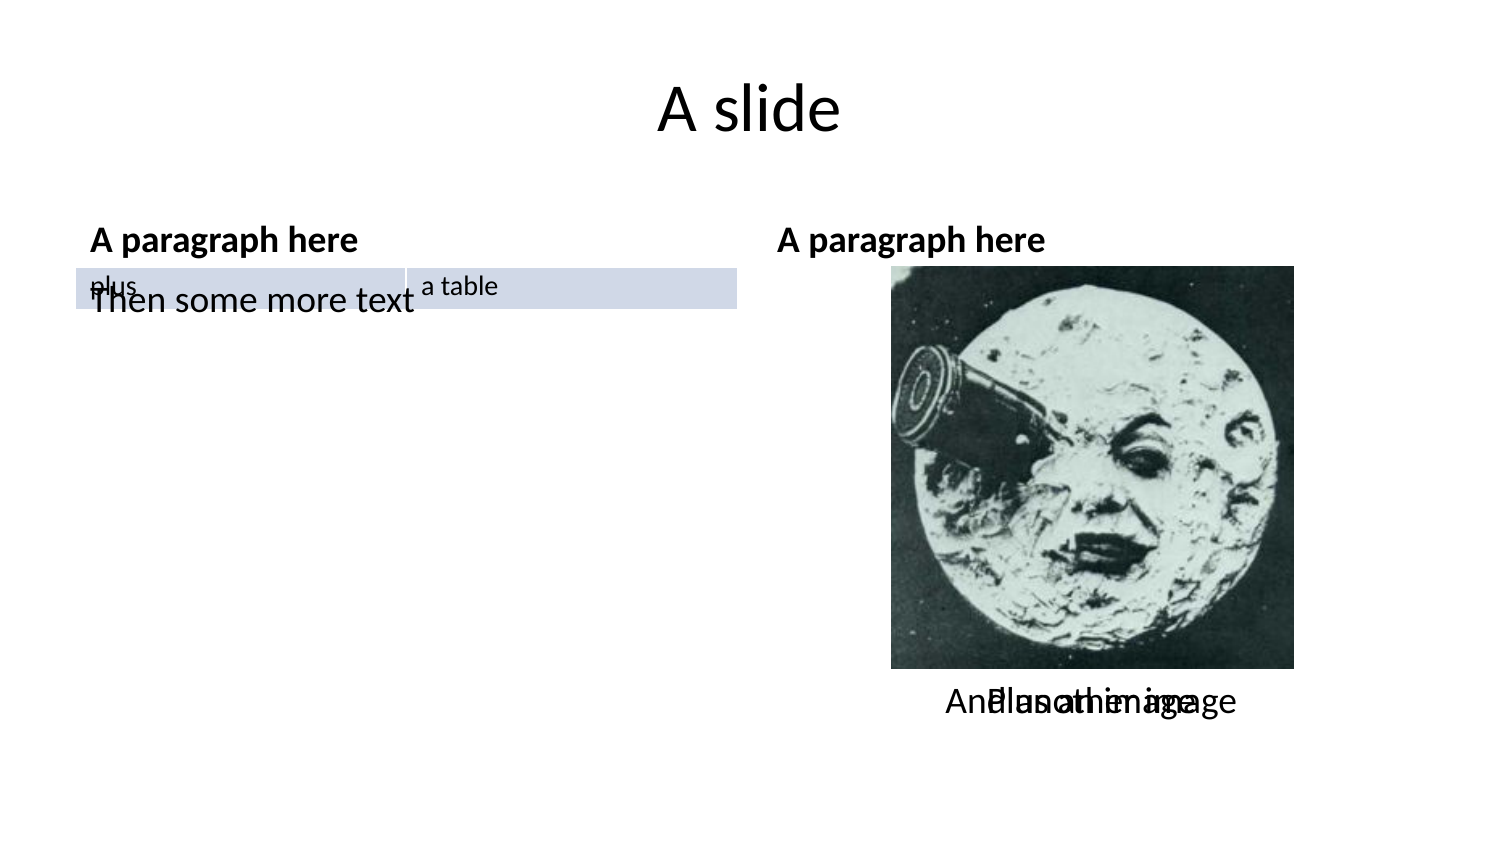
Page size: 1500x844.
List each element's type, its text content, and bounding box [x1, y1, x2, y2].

list A paragraph here [761, 188, 1425, 268]
list A paragraph here [75, 188, 738, 266]
title A slide [75, 33, 1425, 175]
picture [891, 266, 1294, 670]
list Then some more text [75, 267, 738, 754]
text_box And another image [760, 668, 1423, 753]
